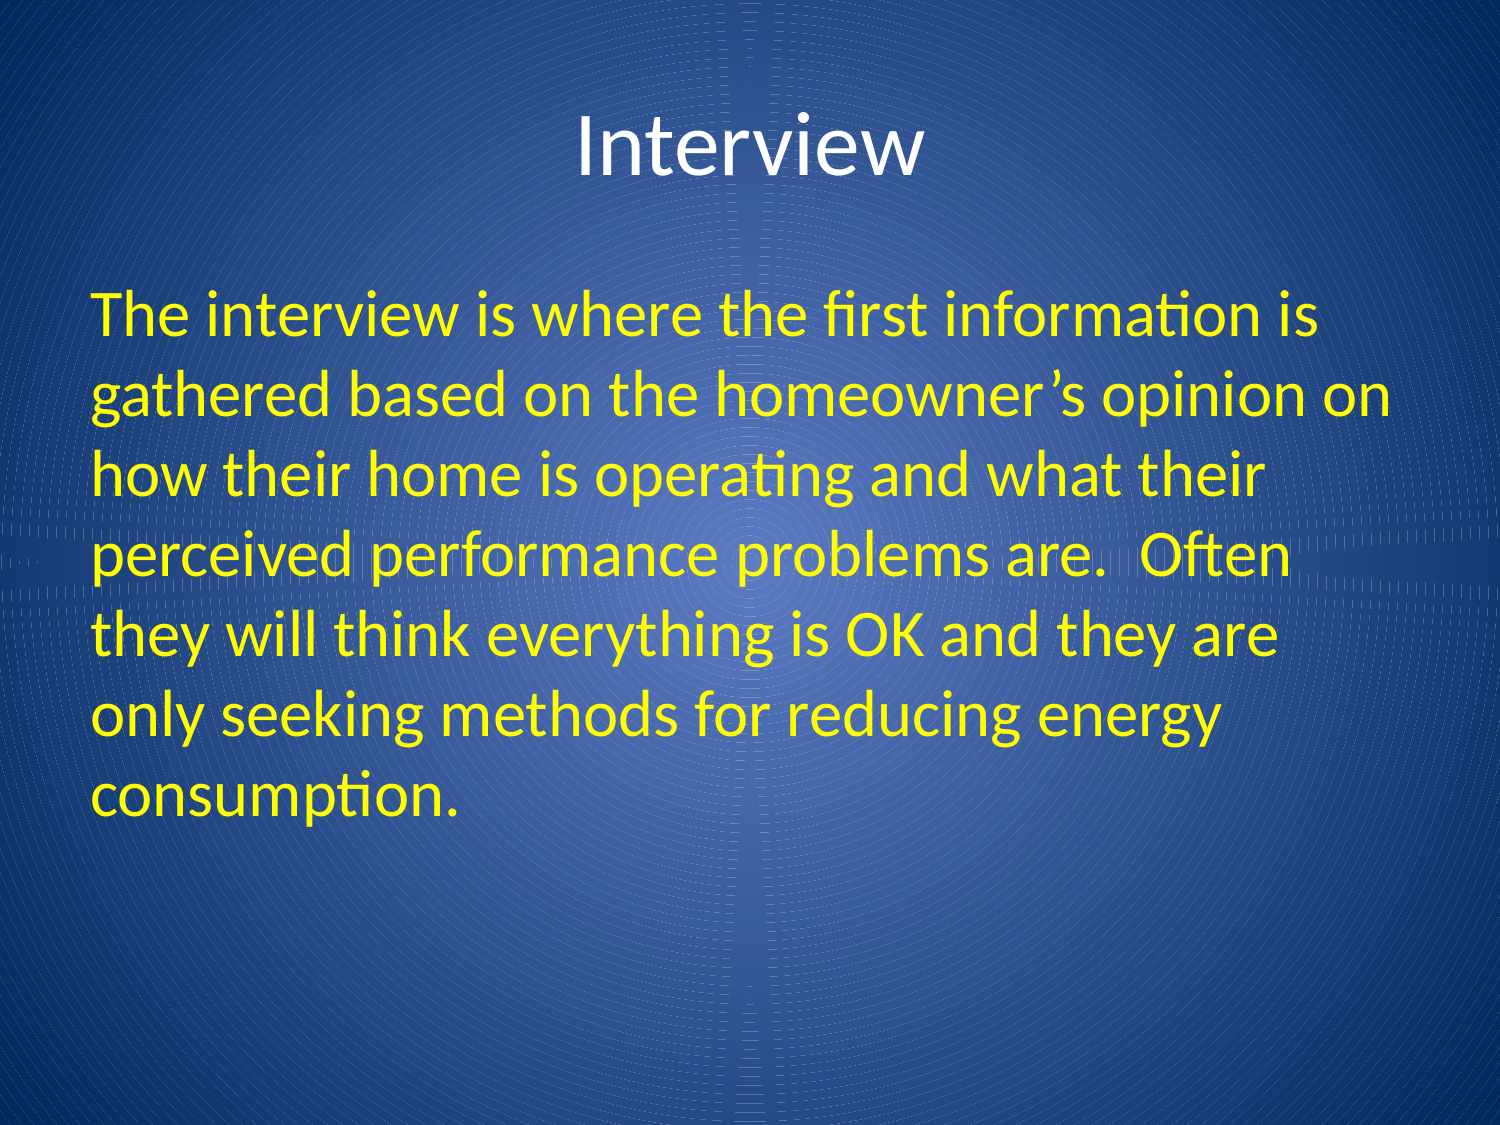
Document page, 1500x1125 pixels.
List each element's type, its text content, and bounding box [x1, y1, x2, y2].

list The interview is where the first information is gathered based on the homeowner’s opinion on how their home is operating and what their perceived performance problems are. Often they will think everything is OK and they are only seeking methods for reducing energy consumption. [75, 262, 1425, 1005]
title Interview [75, 45, 1425, 233]
